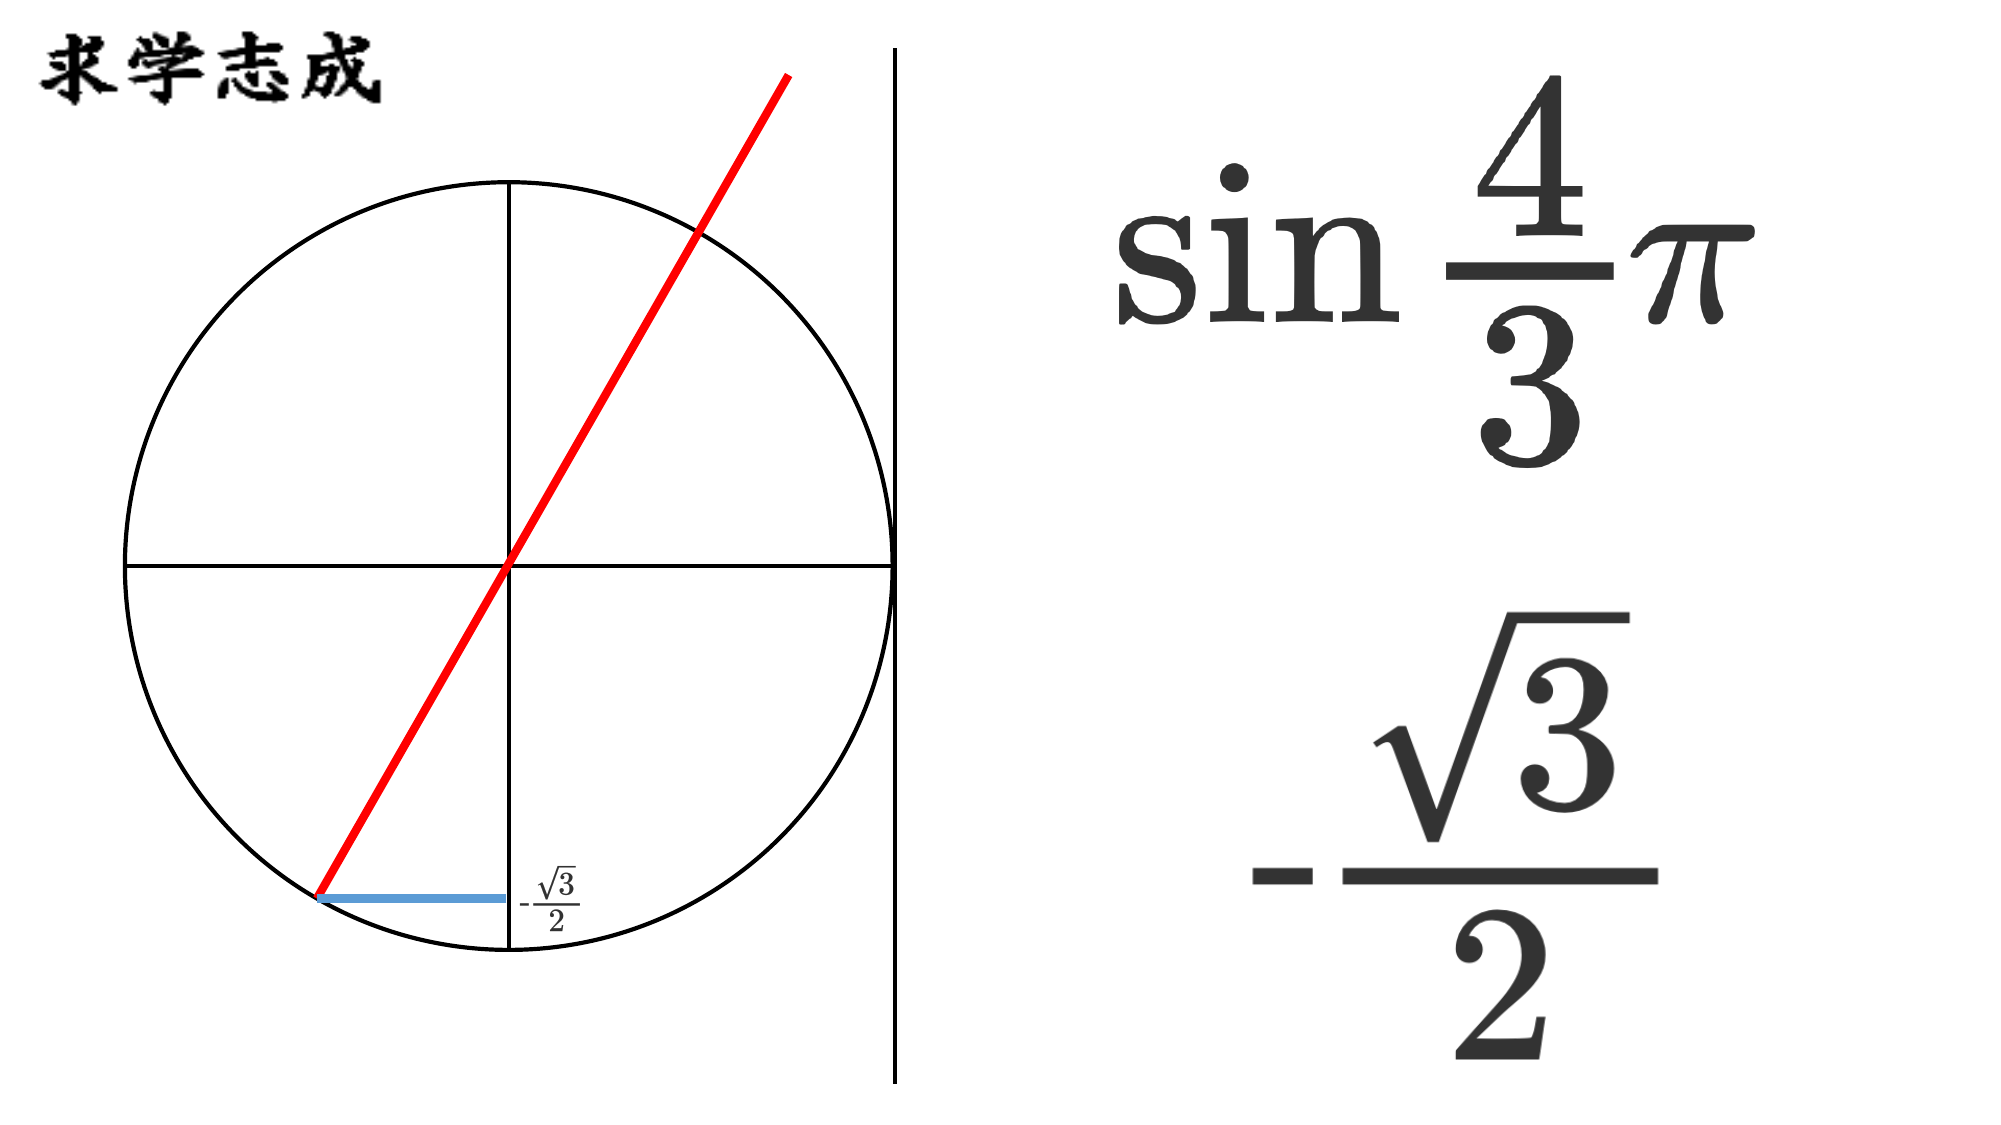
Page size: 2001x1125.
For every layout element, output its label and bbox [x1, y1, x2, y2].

picture [1063, 19, 1811, 524]
picture [18, 0, 403, 166]
picture [511, 856, 589, 940]
text_box [789, 302, 893, 564]
text_box [316, 74, 789, 899]
text_box [789, 568, 893, 830]
text_box [123, 232, 317, 900]
text_box [322, 899, 702, 951]
picture [1193, 552, 1720, 1120]
